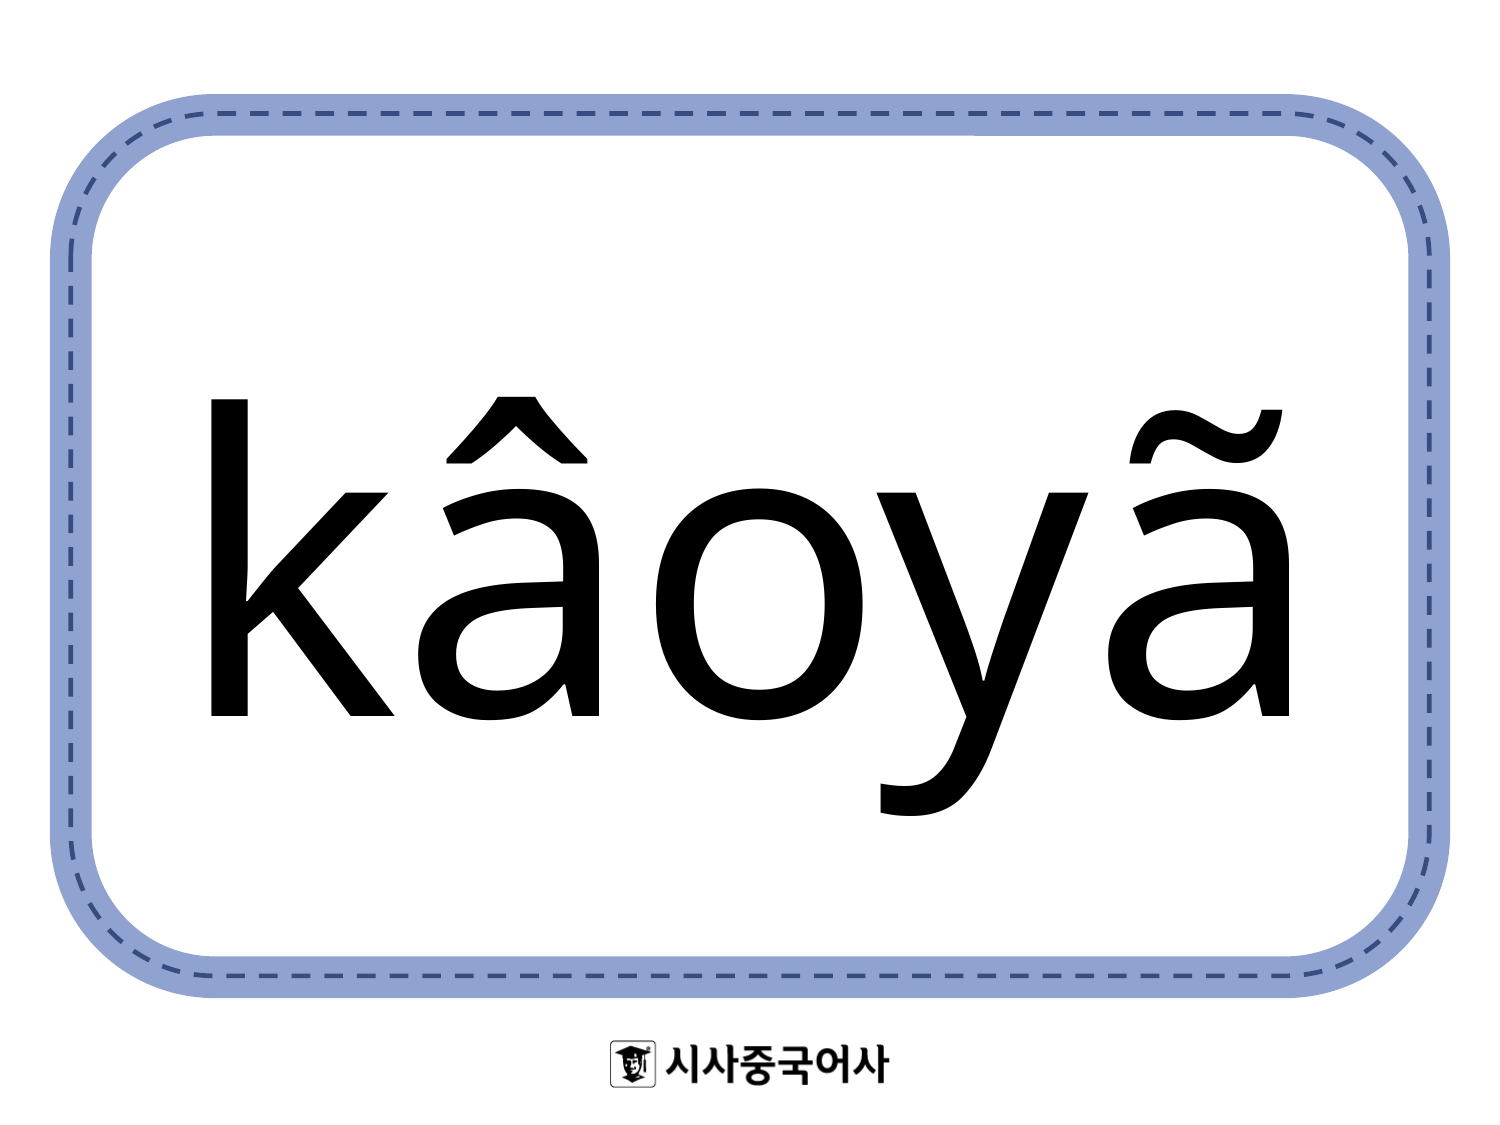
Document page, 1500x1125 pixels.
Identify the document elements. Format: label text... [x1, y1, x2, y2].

picture [602, 1034, 898, 1094]
text_box kâoyã [145, 219, 1354, 882]
